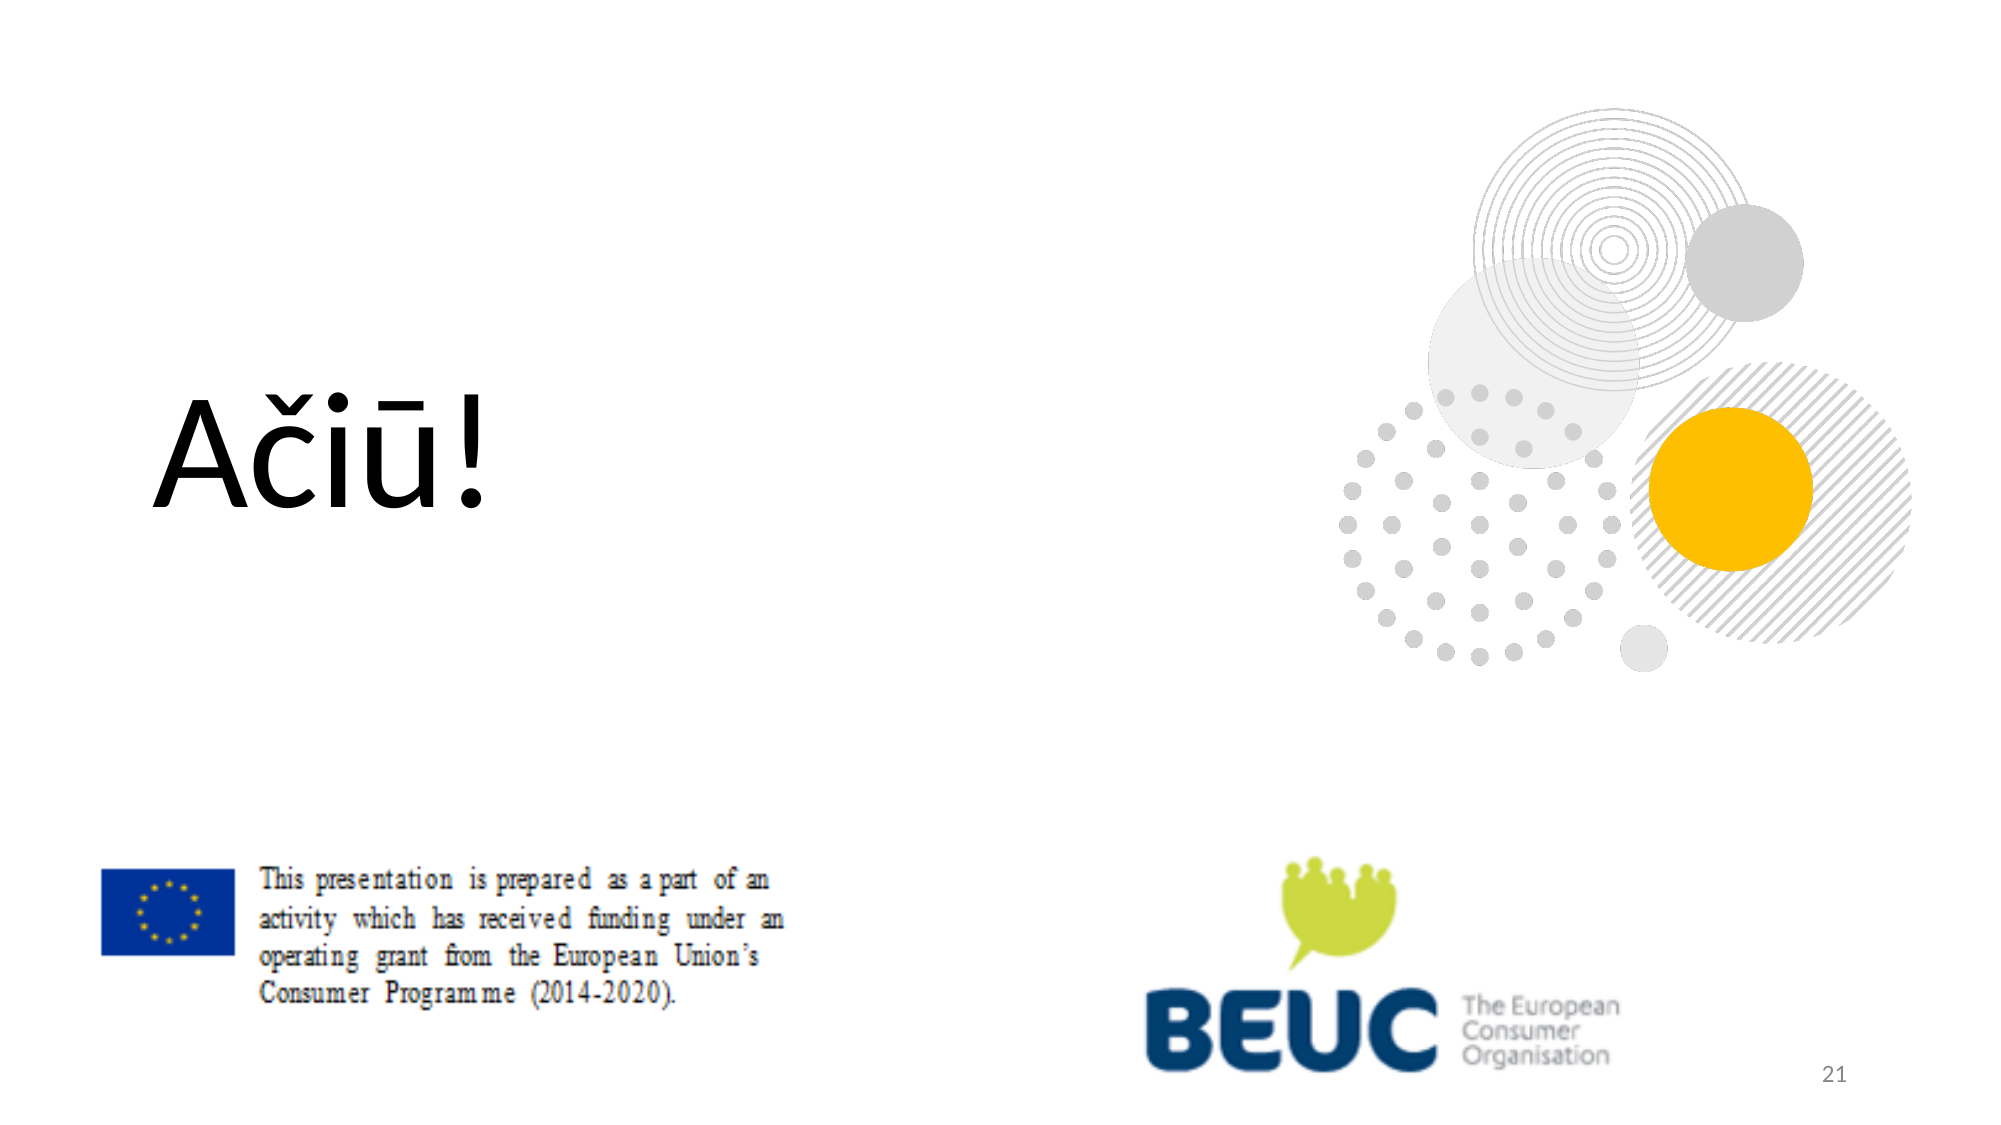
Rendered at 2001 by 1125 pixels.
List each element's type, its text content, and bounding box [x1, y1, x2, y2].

title Ačiū! [137, 345, 1244, 563]
slide_number 21 [1664, 1042, 1863, 1103]
picture [1249, 16, 2000, 768]
picture [70, 840, 1659, 1096]
